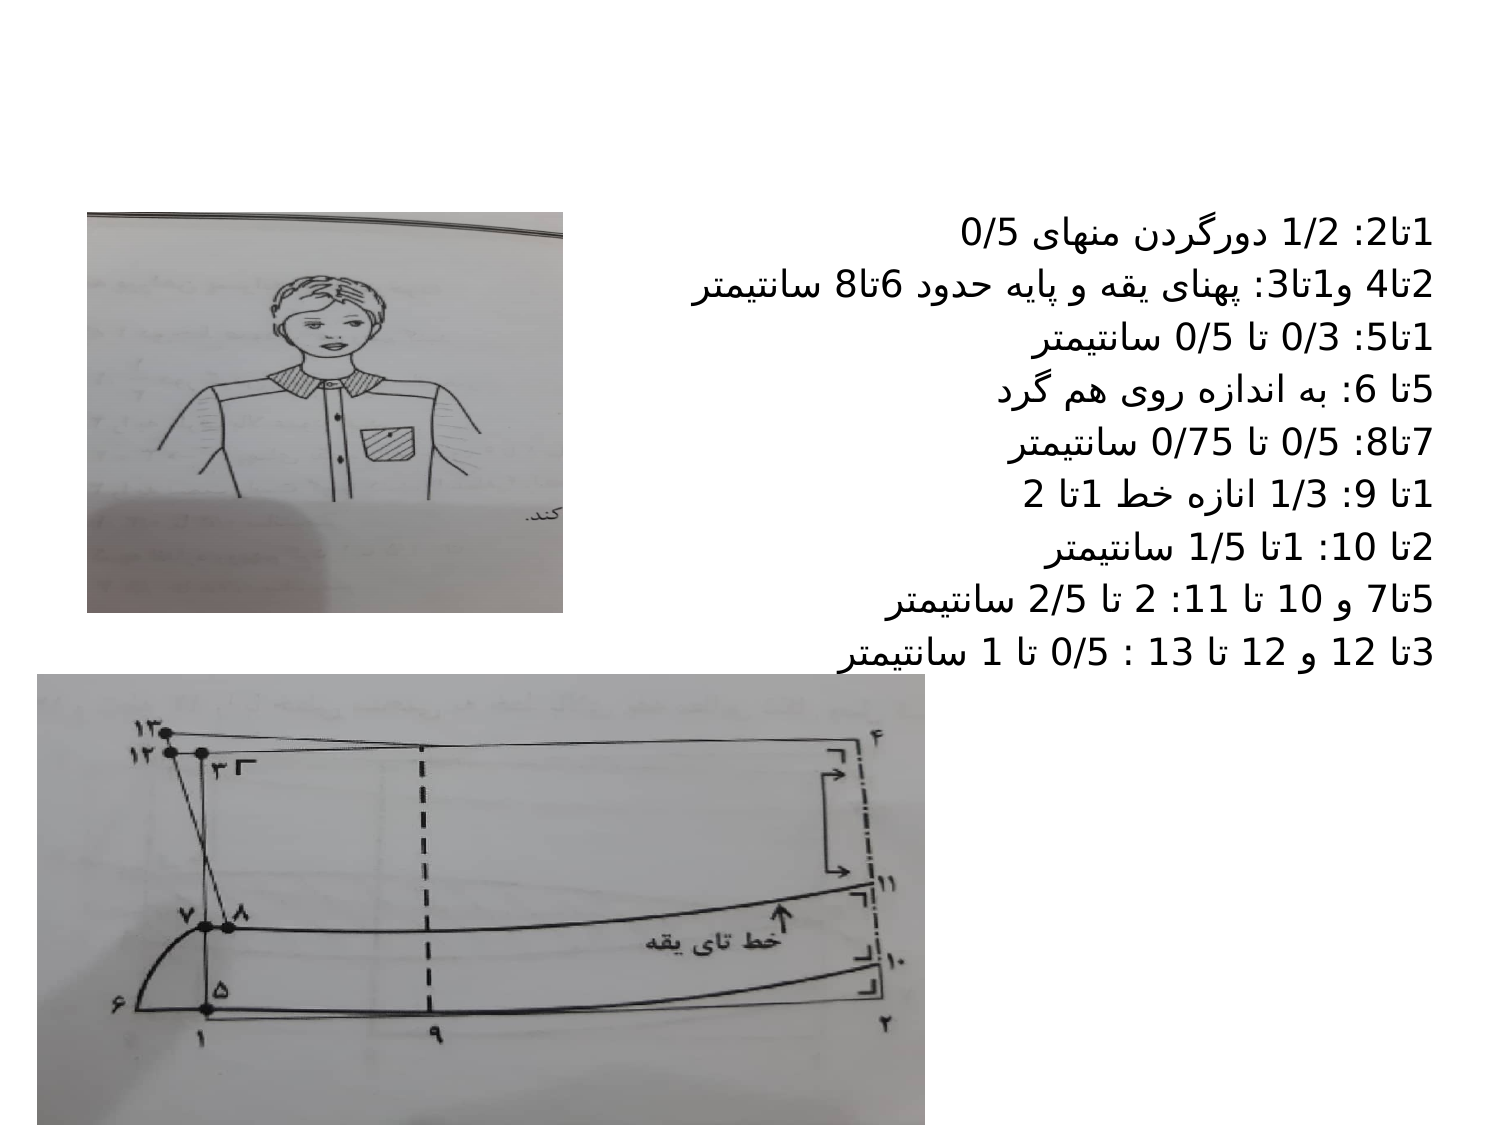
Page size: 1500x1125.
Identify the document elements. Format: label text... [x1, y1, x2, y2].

picture [87, 212, 563, 613]
picture [37, 674, 926, 1125]
subtitle 1تا2: 1/2 دورگردن منهای 0/5 2تا4 و1تا3: پهنای یقه و پایه حدود 6تا8 سانتیمتر 1تا5: 0/3 تا 0/5 سانتیمتر 5تا 6: به اندازه روی هم گرد 7تا8: 0/5 تا 0/75 سانتیمتر 1تا 9: 1/3 انازه خط 1تا 2 2تا 10: 1تا 1/5 سانتیمتر 5تا7 و 10 تا 11: 2 تا 2/5 سانتیمتر 3تا 12 و 12 تا 13 : 0/5 تا 1 سانتیمتر [37, 200, 1450, 1125]
